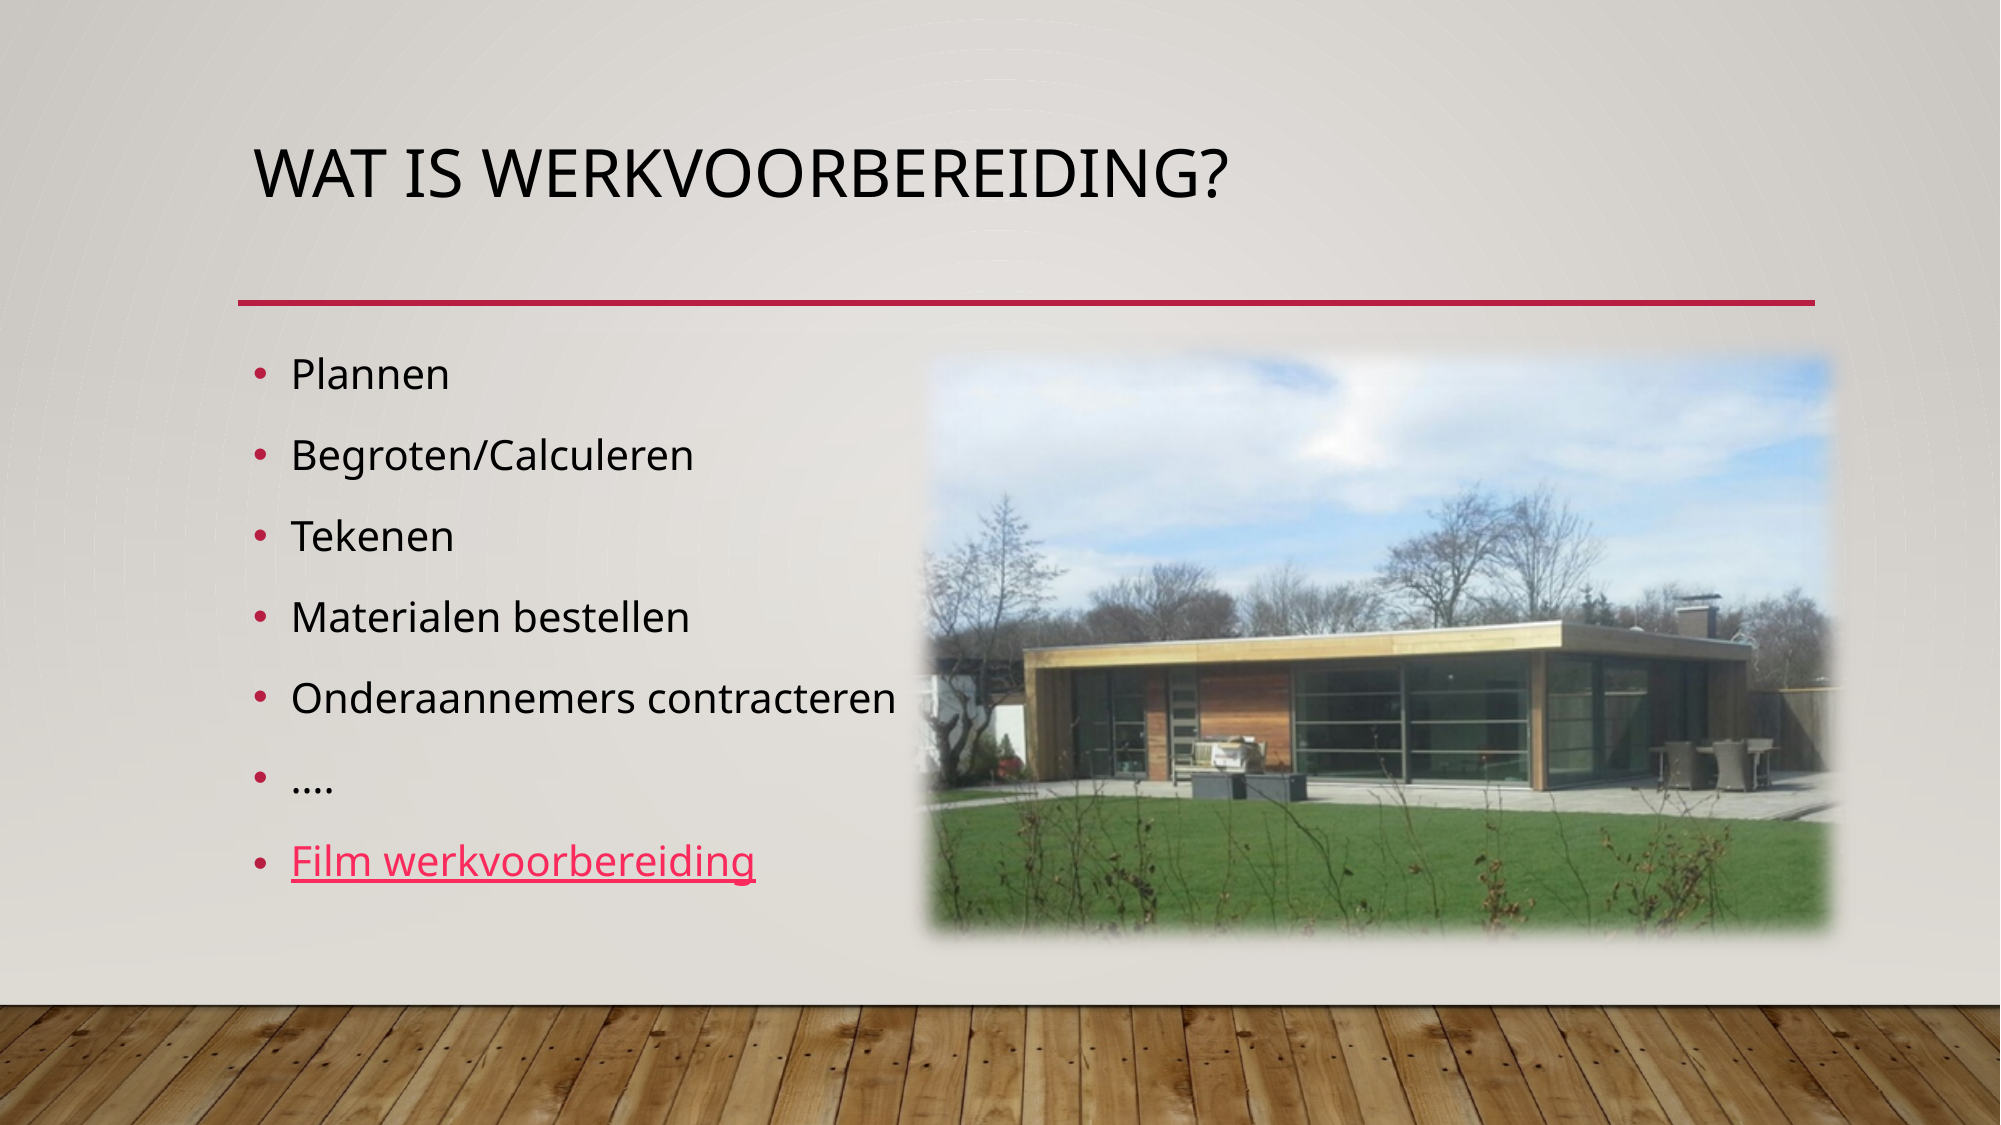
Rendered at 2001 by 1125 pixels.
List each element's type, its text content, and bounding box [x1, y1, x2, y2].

picture [902, 330, 1857, 958]
list Plannen Begroten/Calculeren Tekenen Materialen bestellen Onderaannemers contracteren …. Film werkvoorbereiding [238, 330, 902, 897]
title Wat is werkvoorbereiding? [238, 131, 1814, 305]
picture [0, 1005, 2000, 1125]
